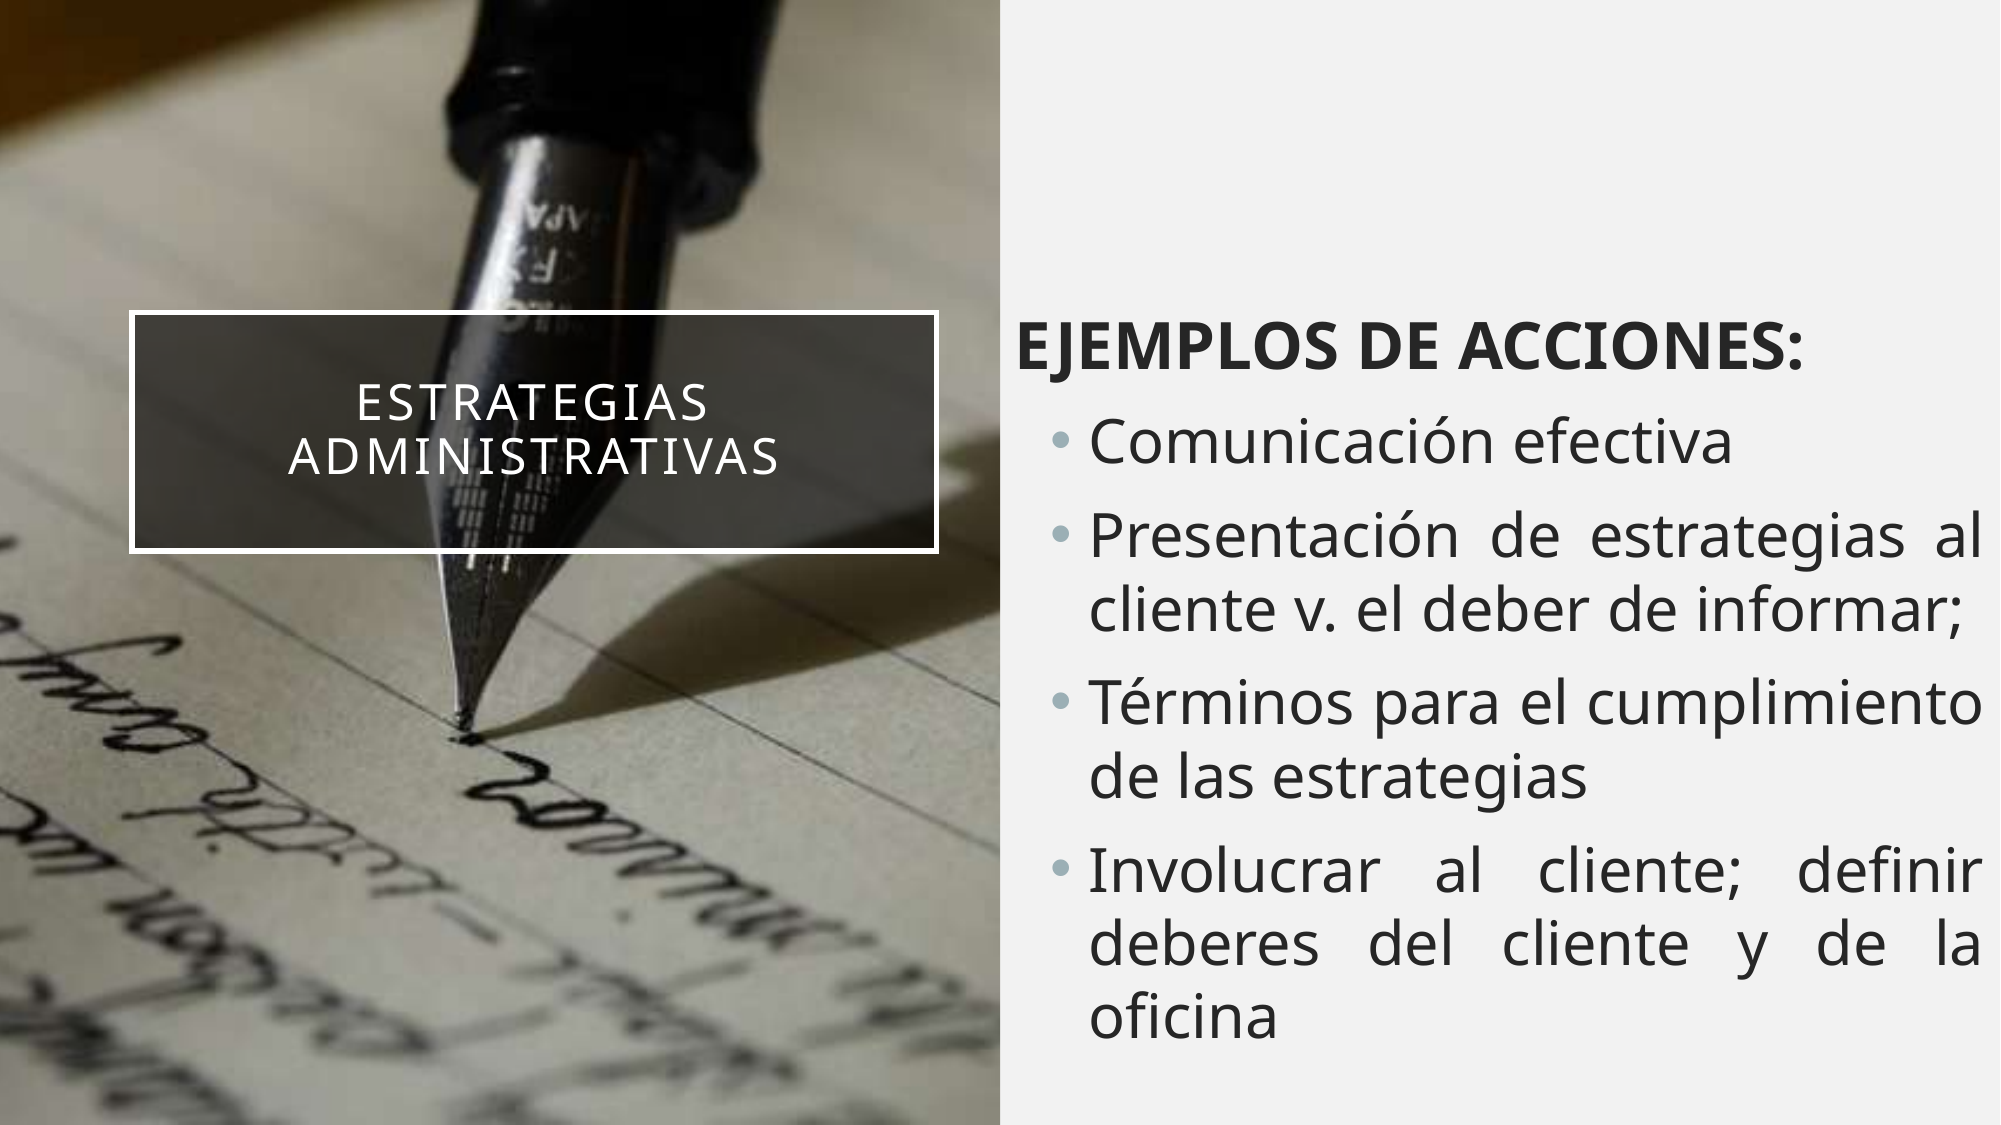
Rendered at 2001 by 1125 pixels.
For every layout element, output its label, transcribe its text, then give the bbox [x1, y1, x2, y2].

picture [0, 0, 1001, 1125]
list EJEMPLOS DE ACCIONES: Comunicación efectiva Presentación de estrategias al cliente v. el deber de informar; Términos para el cumplimiento de las estrategias Involucrar al cliente; definir deberes del cliente y de la oficina [1001, 0, 2000, 1125]
